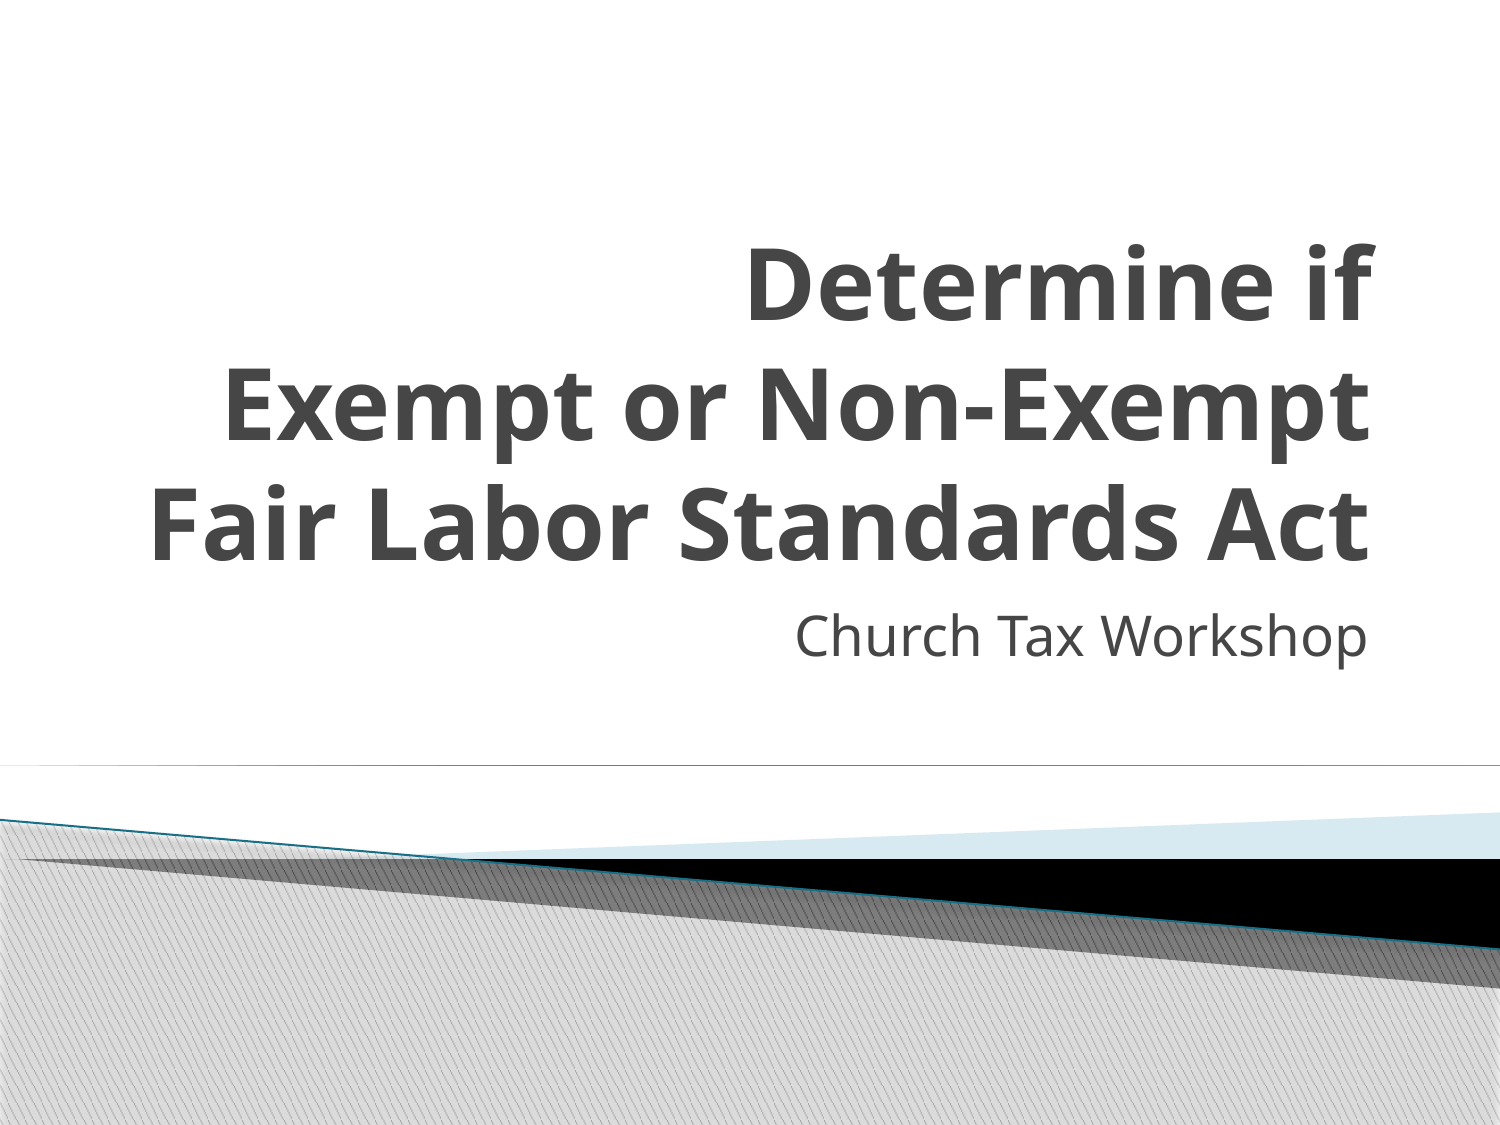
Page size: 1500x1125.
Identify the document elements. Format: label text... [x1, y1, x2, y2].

subtitle Church Tax Workshop [112, 592, 1388, 790]
picture [5, 859, 1500, 989]
title Determine if Exempt or Non-Exempt Fair Labor Standards Act [112, 187, 1388, 588]
